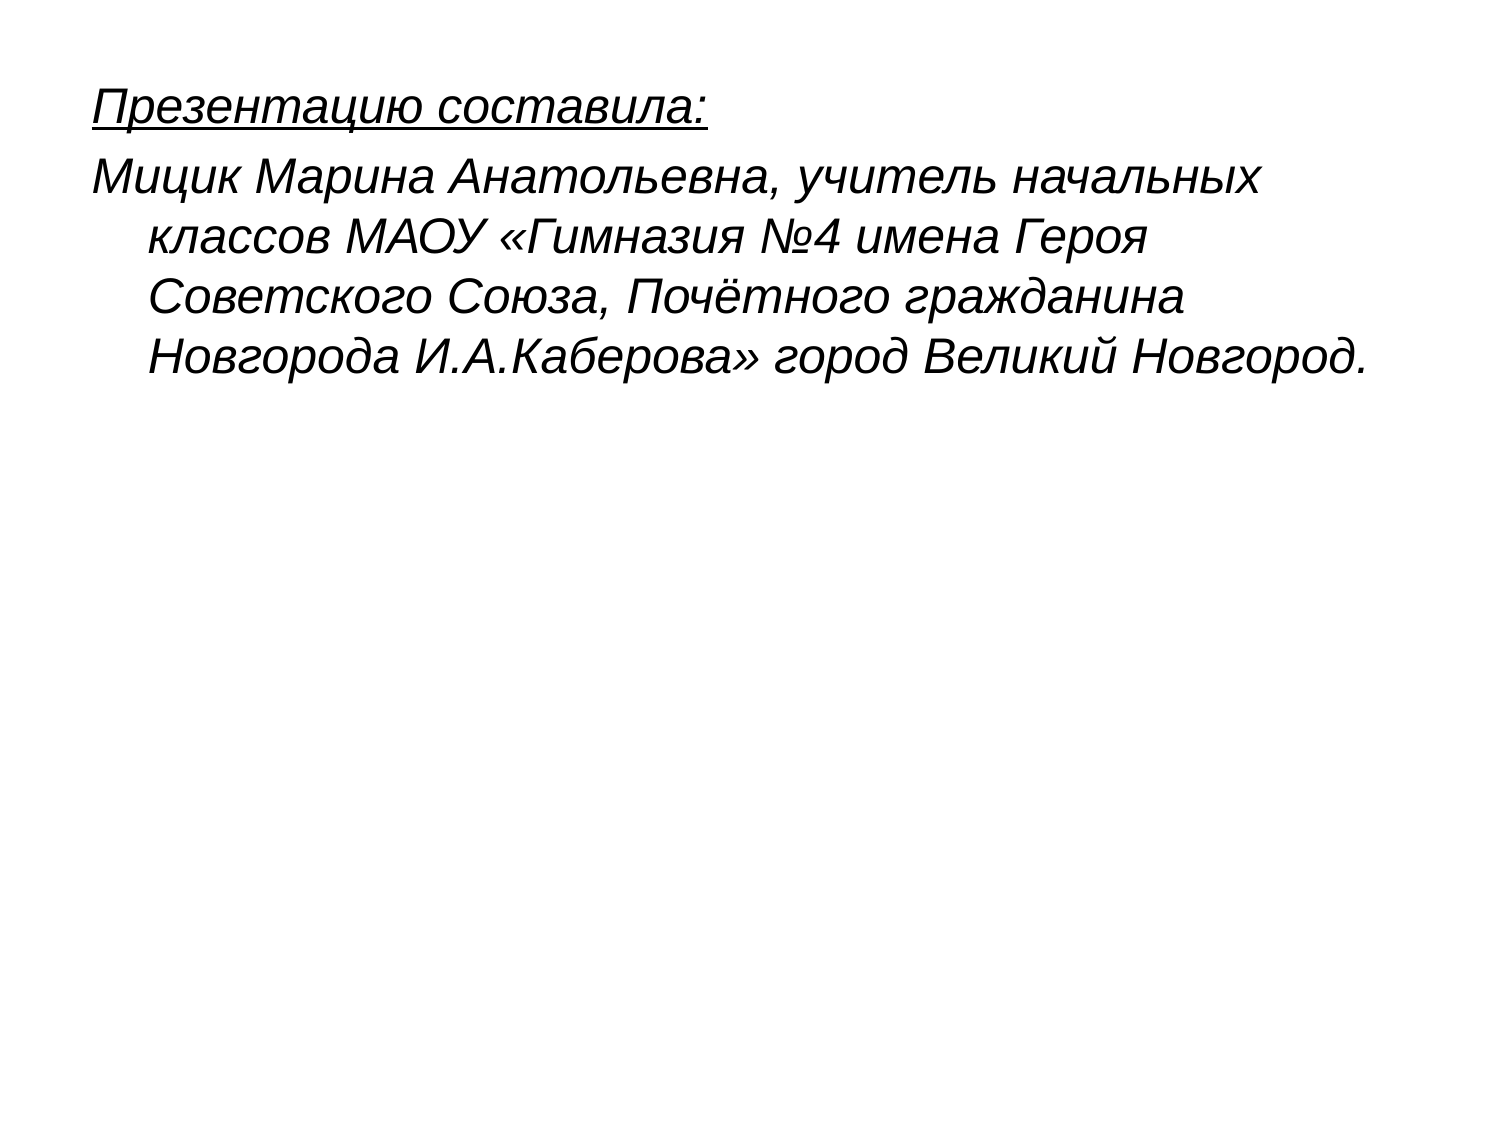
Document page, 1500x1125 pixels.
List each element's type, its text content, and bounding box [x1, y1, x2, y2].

list Презентацию составила: Мицик Марина Анатольевна, учитель начальных классов МАОУ «Гимназия №4 имена Героя Советского Союза, Почётного гражданина Новгорода И.А.Каберова» город Великий Новгород. [76, 66, 1427, 1005]
